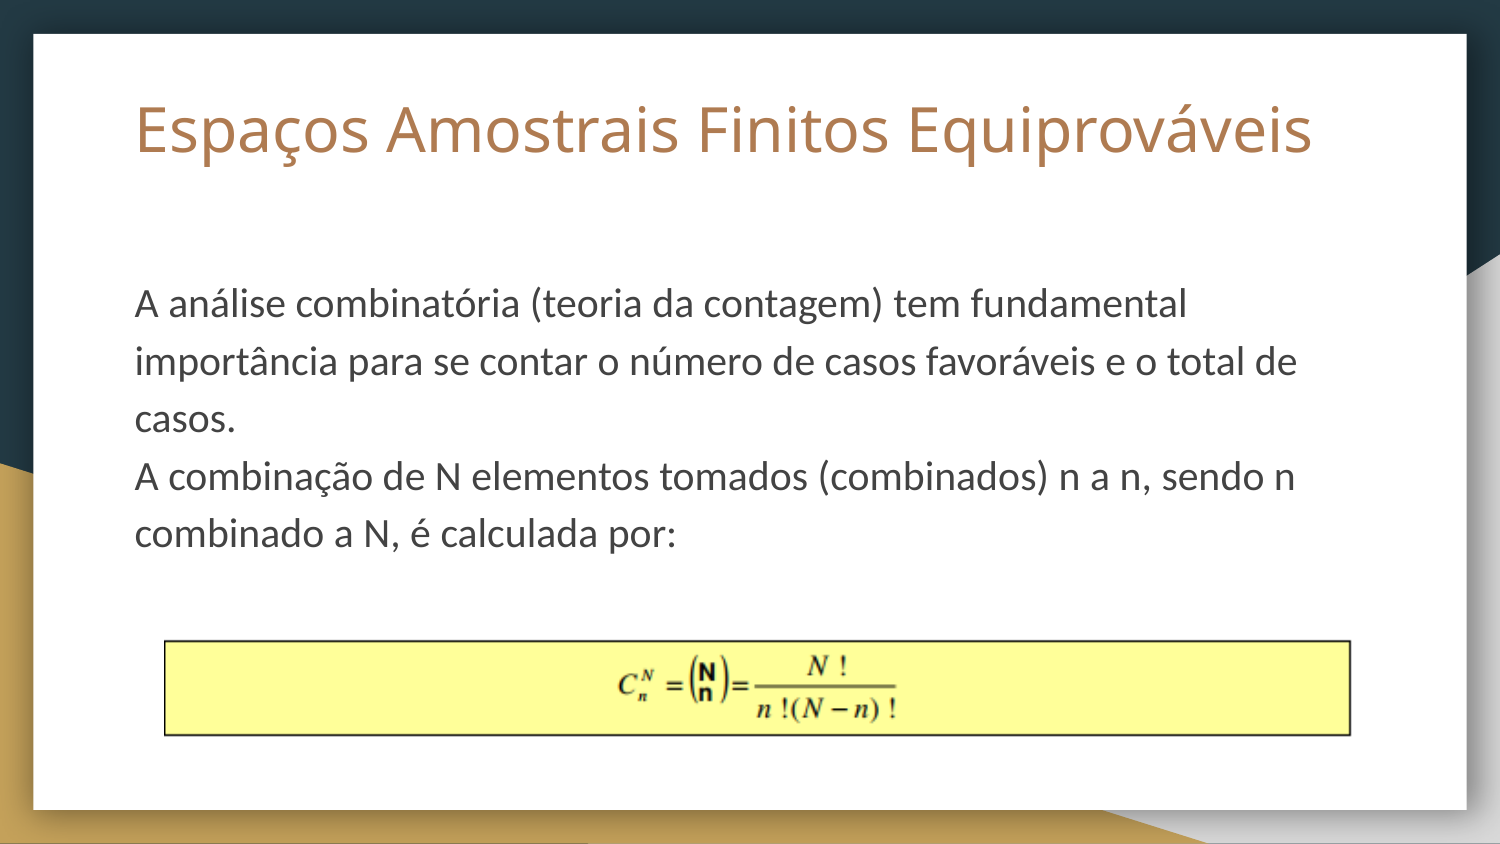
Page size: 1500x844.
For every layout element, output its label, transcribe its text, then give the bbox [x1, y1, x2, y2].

title Espaços Amostrais Finitos Equiprováveis [119, 75, 1381, 179]
picture [164, 637, 1355, 742]
list A análise combinatória (teoria da contagem) tem fundamental importância para se contar o número de casos favoráveis e o total de casos. A combinação de N elementos tomados (combinados) n a n, sendo n combinado a N, é calculada por: [119, 253, 1405, 779]
